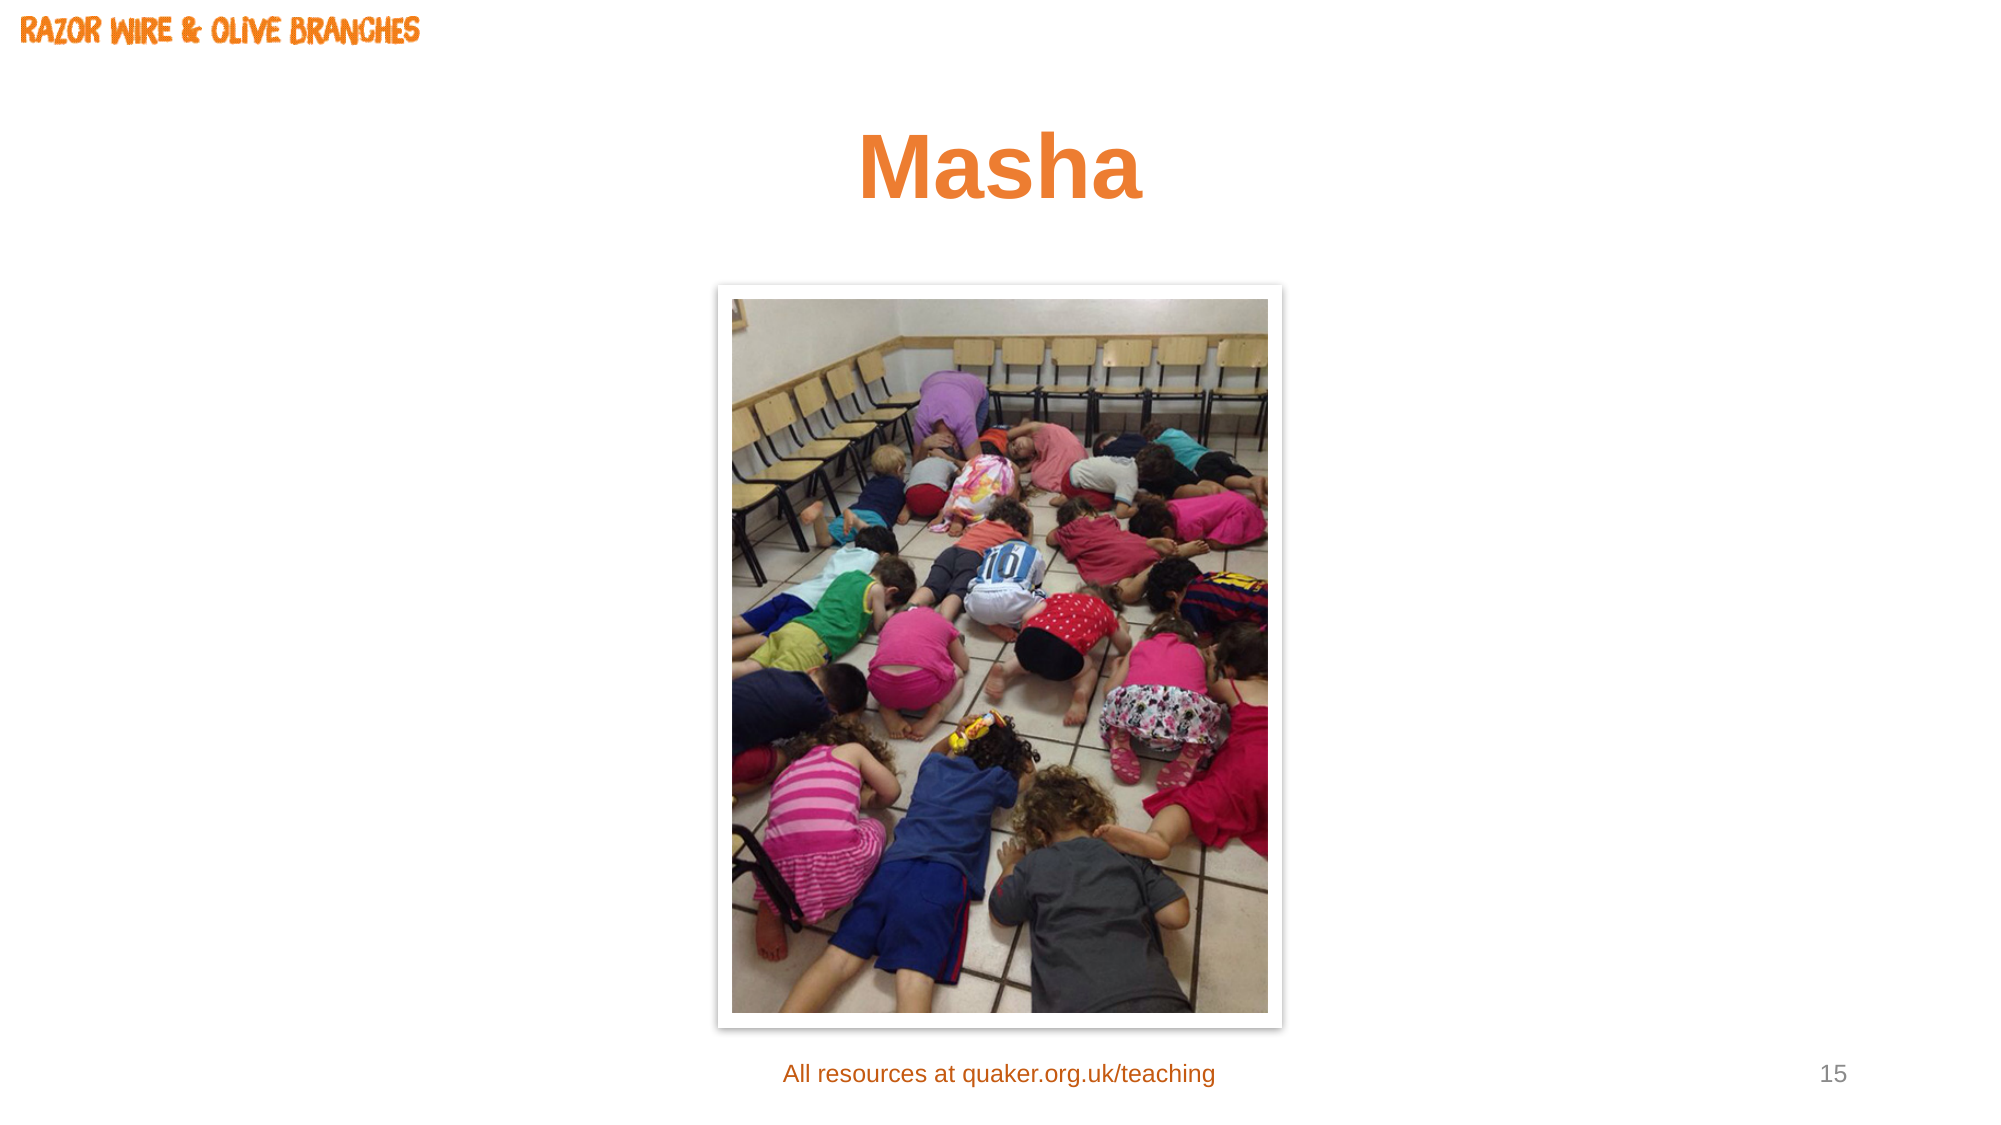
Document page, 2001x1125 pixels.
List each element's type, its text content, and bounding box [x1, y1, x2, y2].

slide_number 15 [1412, 1042, 1863, 1103]
footer All resources at quaker.org.uk/teaching [662, 1042, 1338, 1103]
title Masha [137, 59, 1863, 278]
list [732, 299, 1268, 1014]
